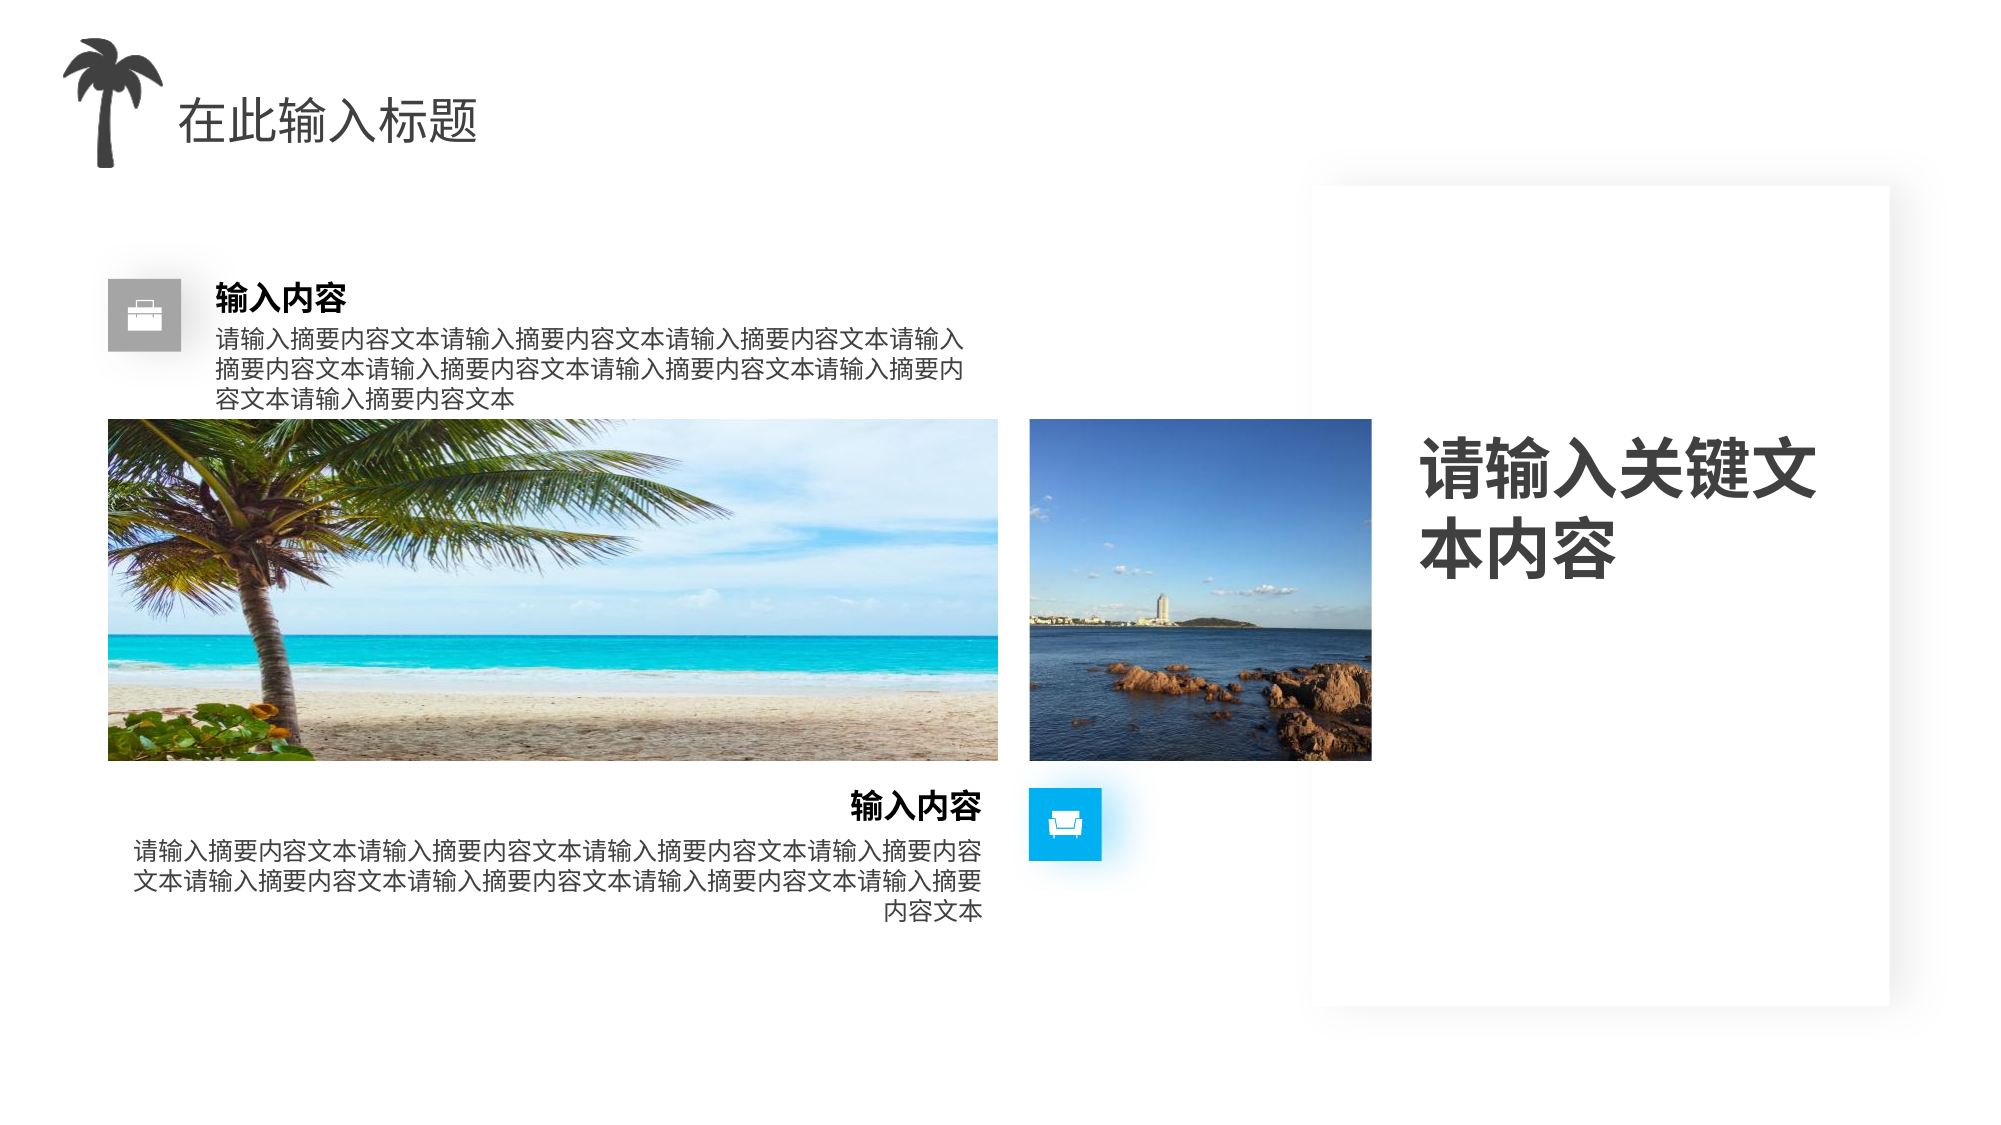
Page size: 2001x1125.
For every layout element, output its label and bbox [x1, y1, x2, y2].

text_box [108, 185, 1890, 1007]
text_box [37, 26, 495, 177]
